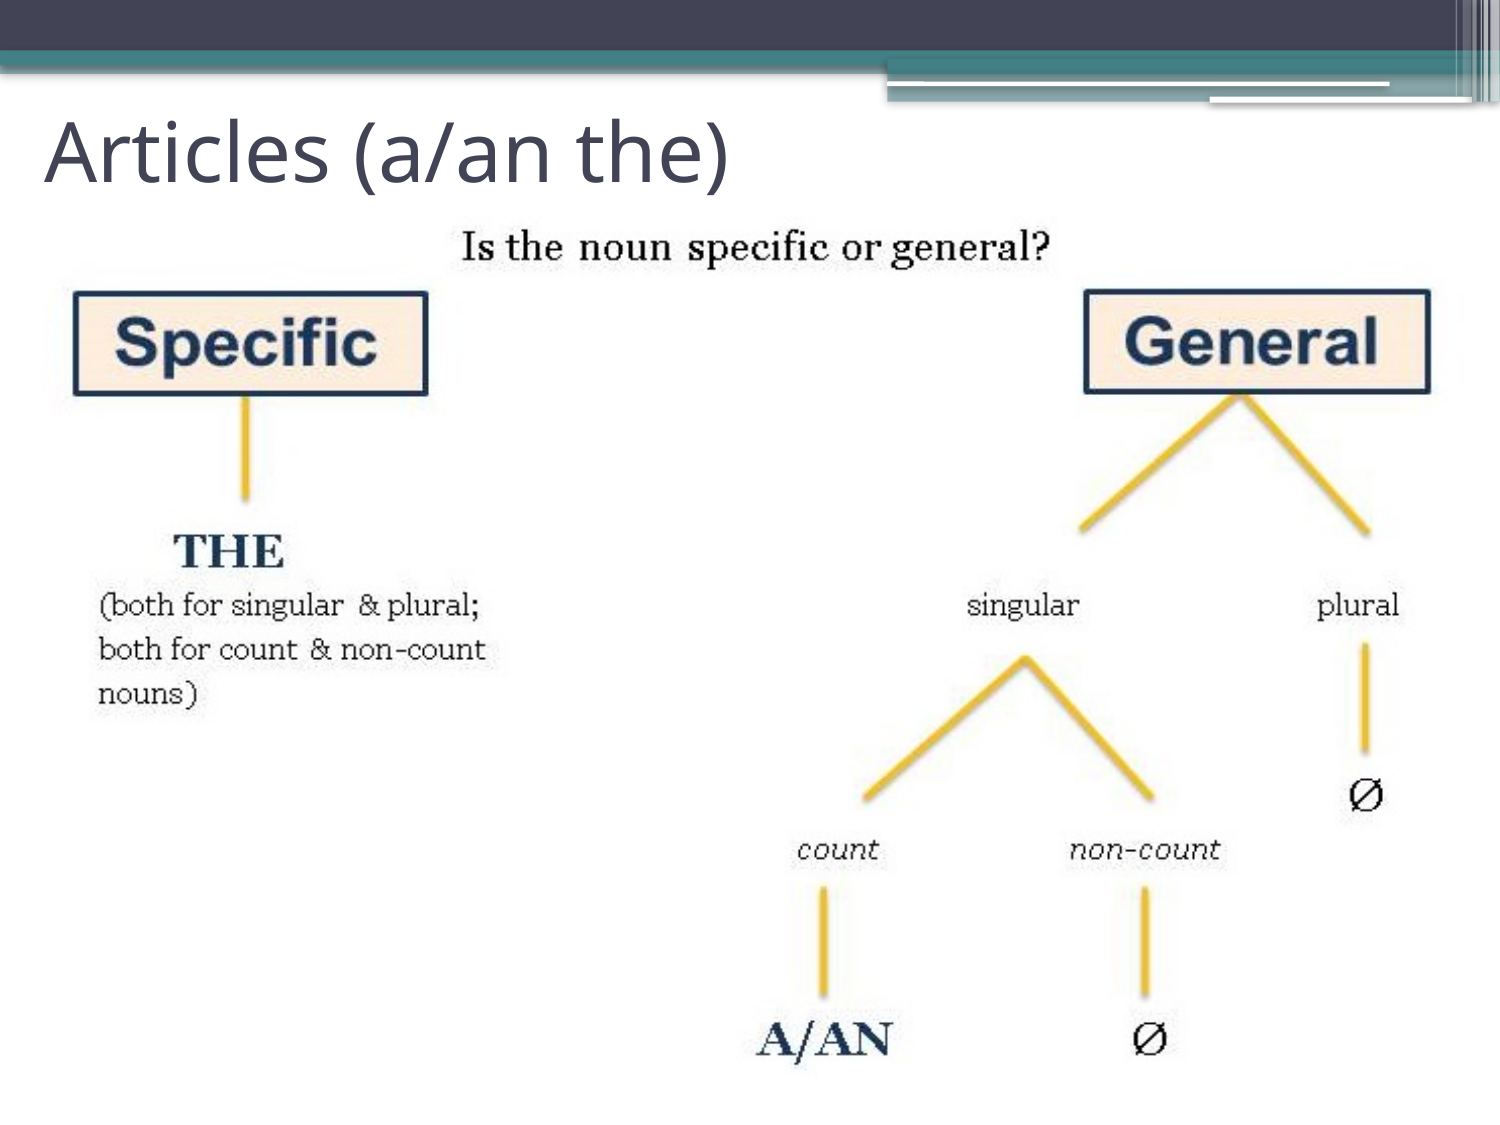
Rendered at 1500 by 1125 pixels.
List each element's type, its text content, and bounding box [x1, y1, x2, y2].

title Articles (a/an the) [29, 78, 1425, 220]
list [40, 200, 1482, 1095]
